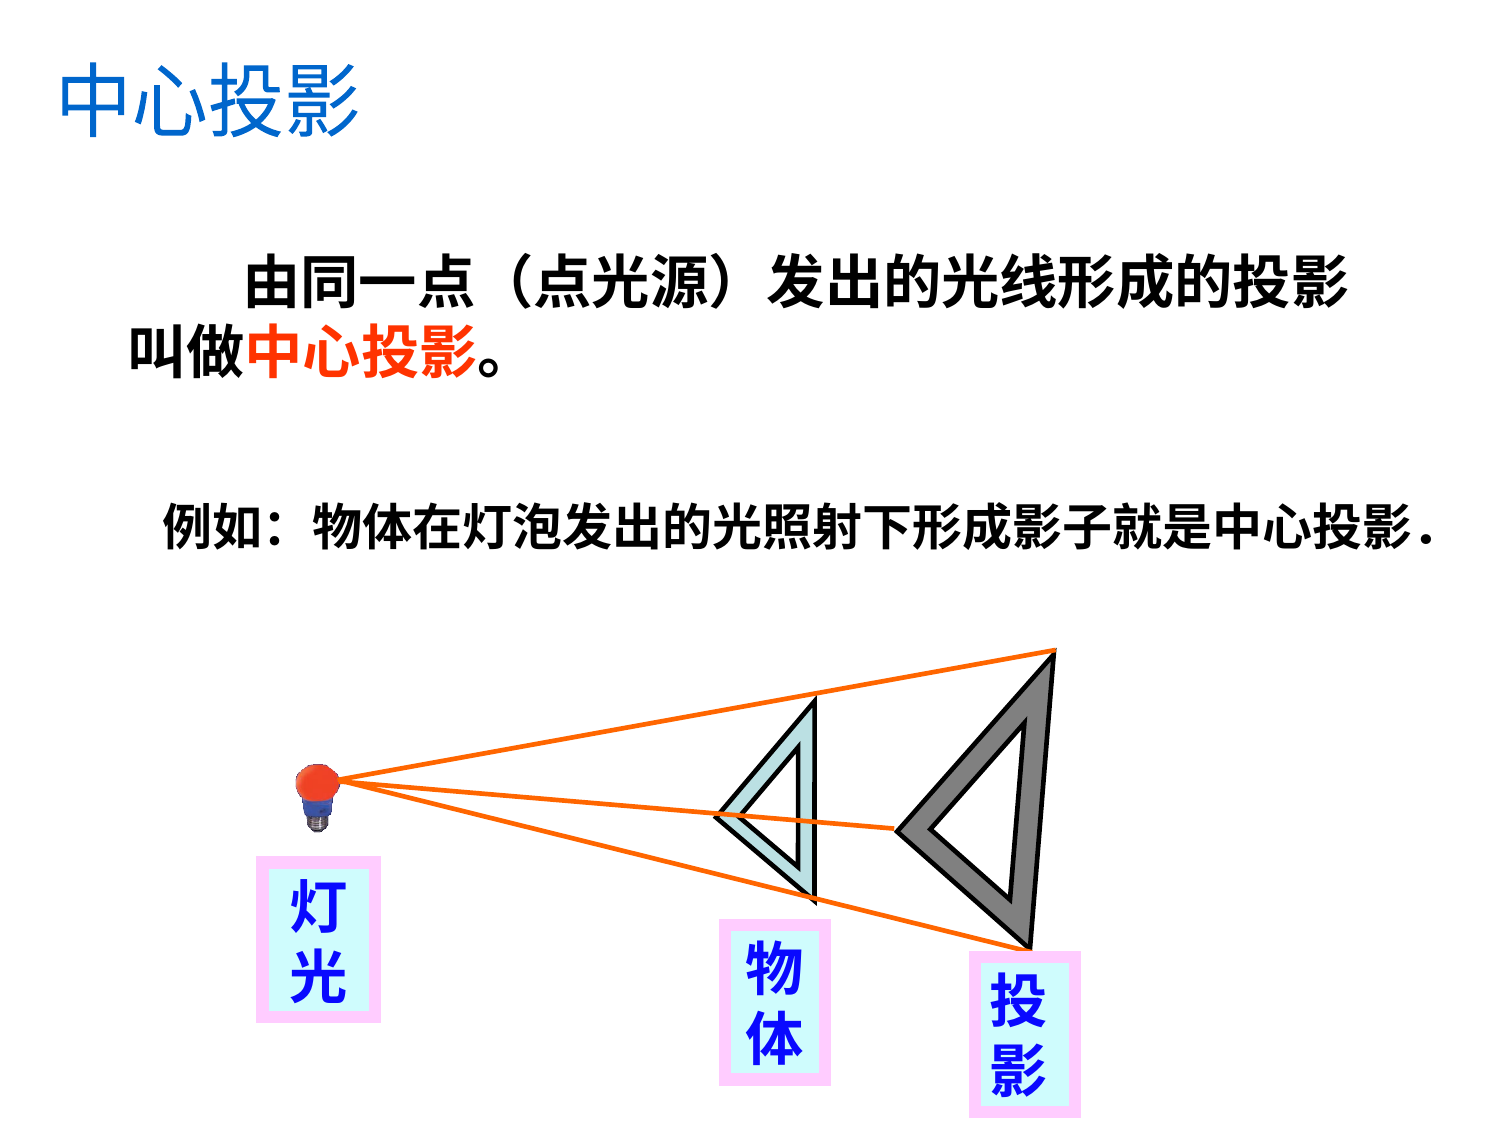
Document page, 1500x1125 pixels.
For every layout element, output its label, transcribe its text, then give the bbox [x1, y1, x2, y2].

text_box 由同一点（点光源）发出的光线形成的投影 叫做中心投影。 [113, 237, 1500, 393]
text_box 投影 [975, 957, 1075, 1112]
picture [287, 762, 337, 834]
text_box 灯光 [262, 862, 375, 1018]
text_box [337, 649, 1131, 953]
text_box 物体 [725, 953, 825, 1080]
text_box 例如：物体在灯泡发出的光照射下形成影子就是中心投影． [147, 487, 1500, 648]
